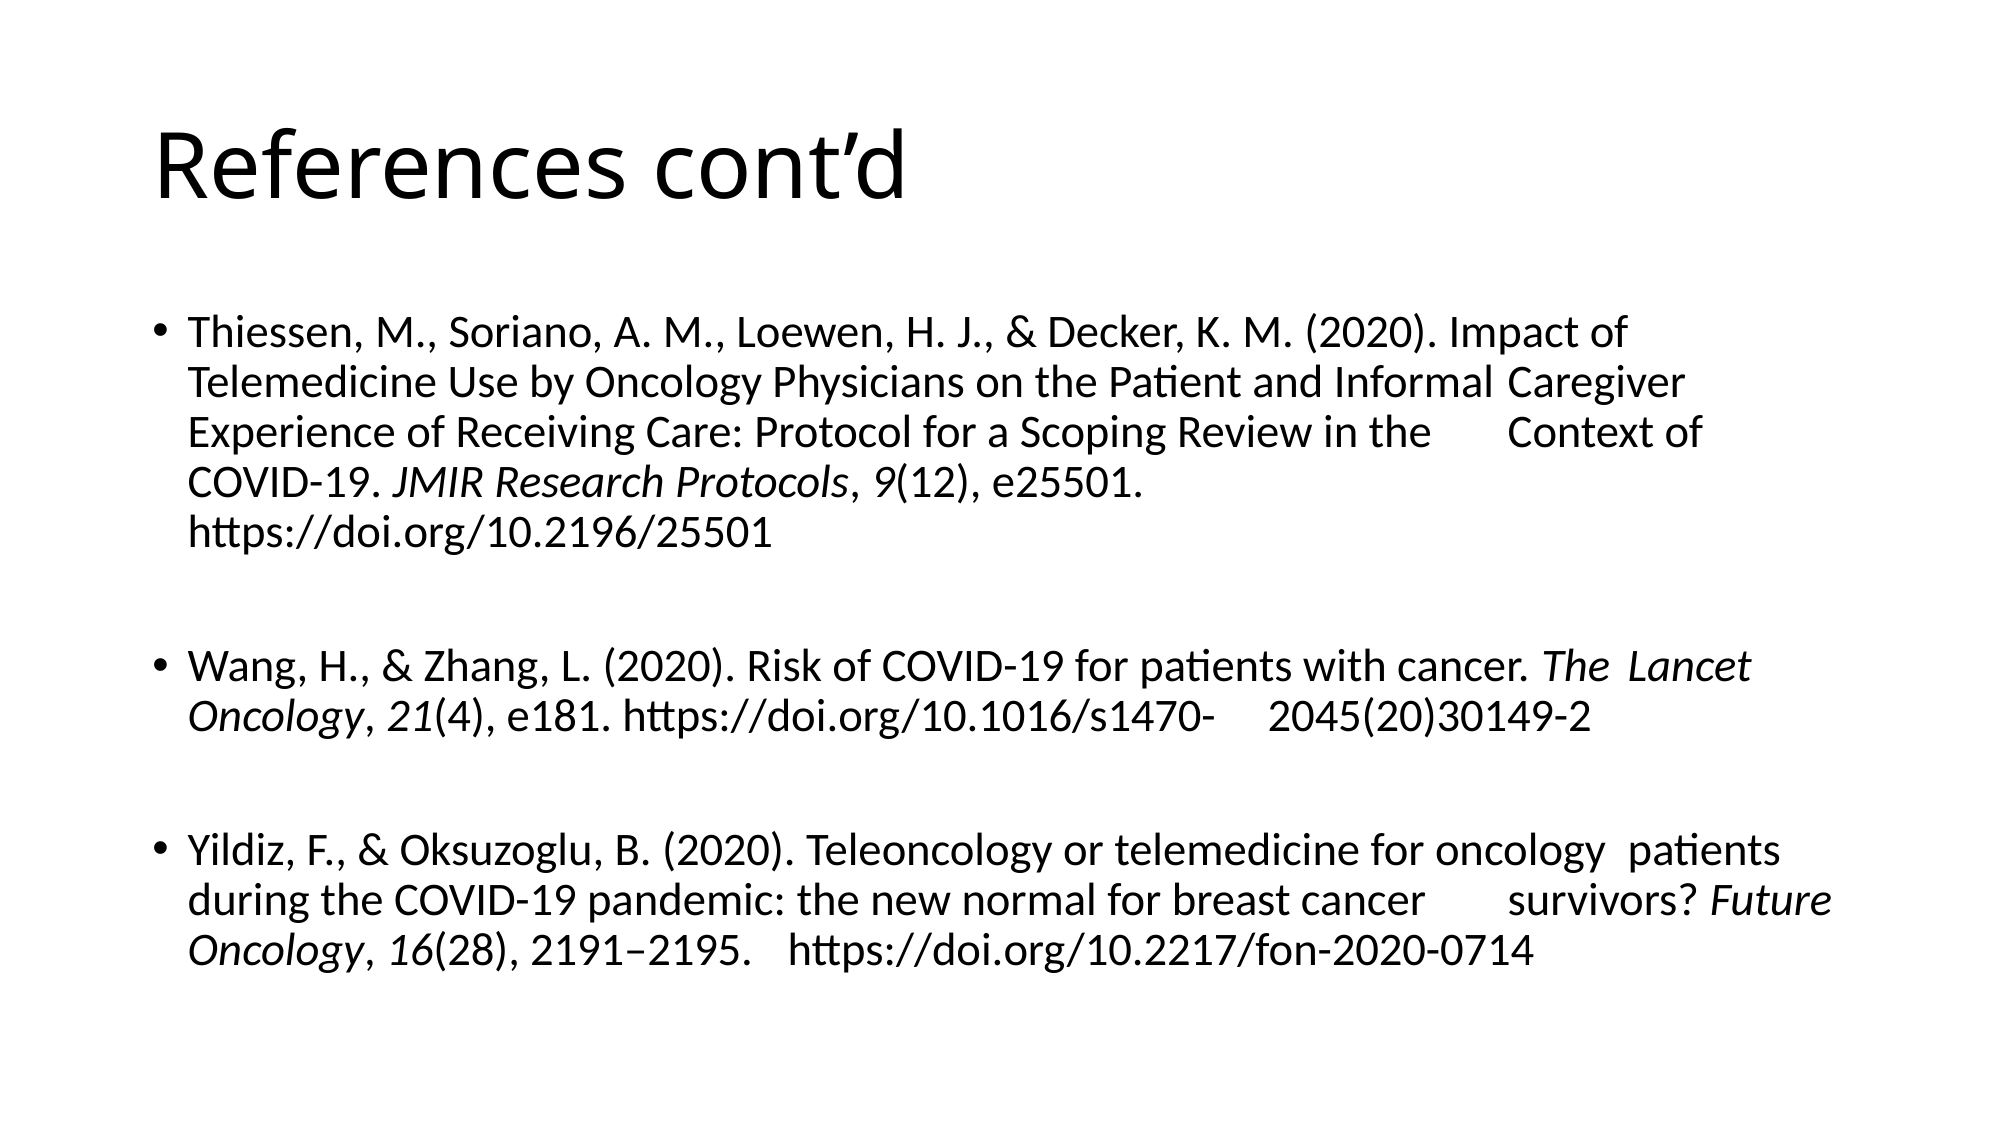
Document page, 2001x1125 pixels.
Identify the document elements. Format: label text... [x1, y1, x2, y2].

title References cont’d [137, 59, 1863, 278]
list Thiessen, M., Soriano, A. M., Loewen, H. J., & Decker, K. M. (2020). Impact of Telemedicine Use by Oncology Physicians on the Patient and Informal Caregiver Experience of Receiving Care: Protocol for a Scoping Review in the Context of COVID-19. JMIR Research Protocols, 9(12), e25501. https://doi.org/10.2196/25501 Wang, H., & Zhang, L. (2020). Risk of COVID-19 for patients with cancer. The Lancet Oncology, 21(4), e181. https://doi.org/10.1016/s1470- 2045(20)30149-2 Yildiz, F., & Oksuzoglu, B. (2020). Teleoncology or telemedicine for oncology patients during the COVID-19 pandemic: the new normal for breast cancer survivors? Future Oncology, 16(28), 2191–2195. https://doi.org/10.2217/fon-2020-0714 [137, 299, 1863, 1014]
